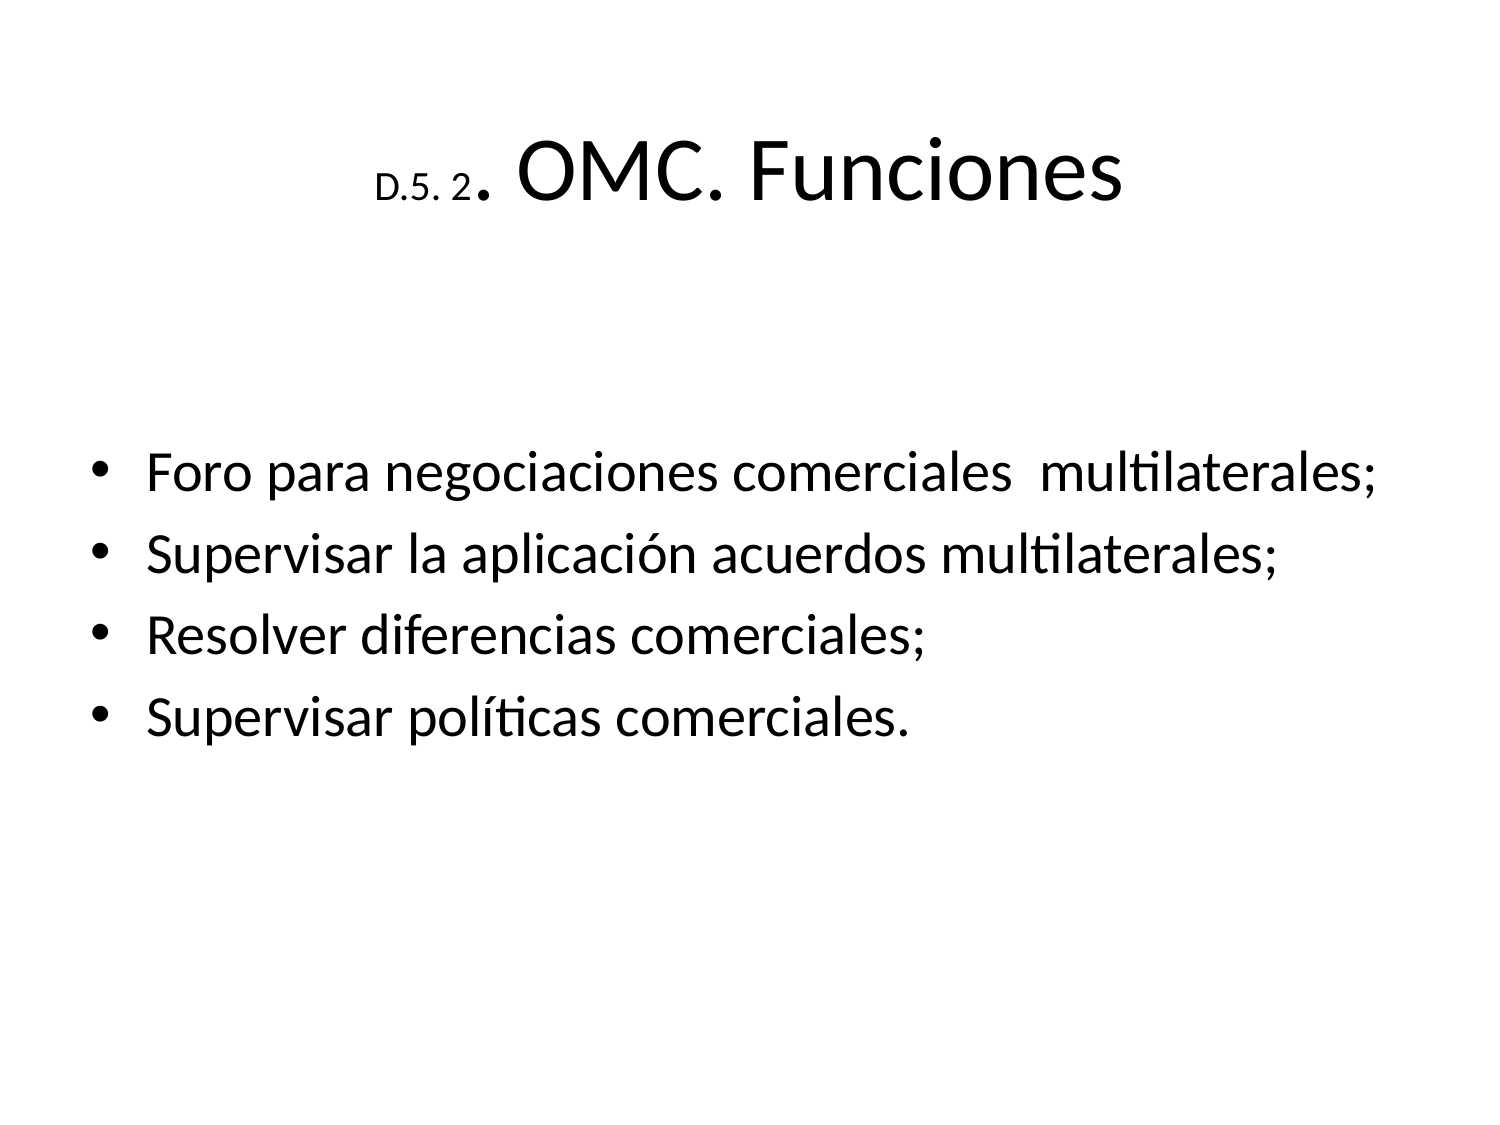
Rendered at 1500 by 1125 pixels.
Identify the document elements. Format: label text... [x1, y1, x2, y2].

list Foro para negociaciones comerciales multilaterales; Supervisar la aplicación acuerdos multilaterales; Resolver diferencias comerciales; Supervisar políticas comerciales. [75, 262, 1425, 1005]
title D.5. 2. OMC. Funciones [75, 45, 1425, 233]
